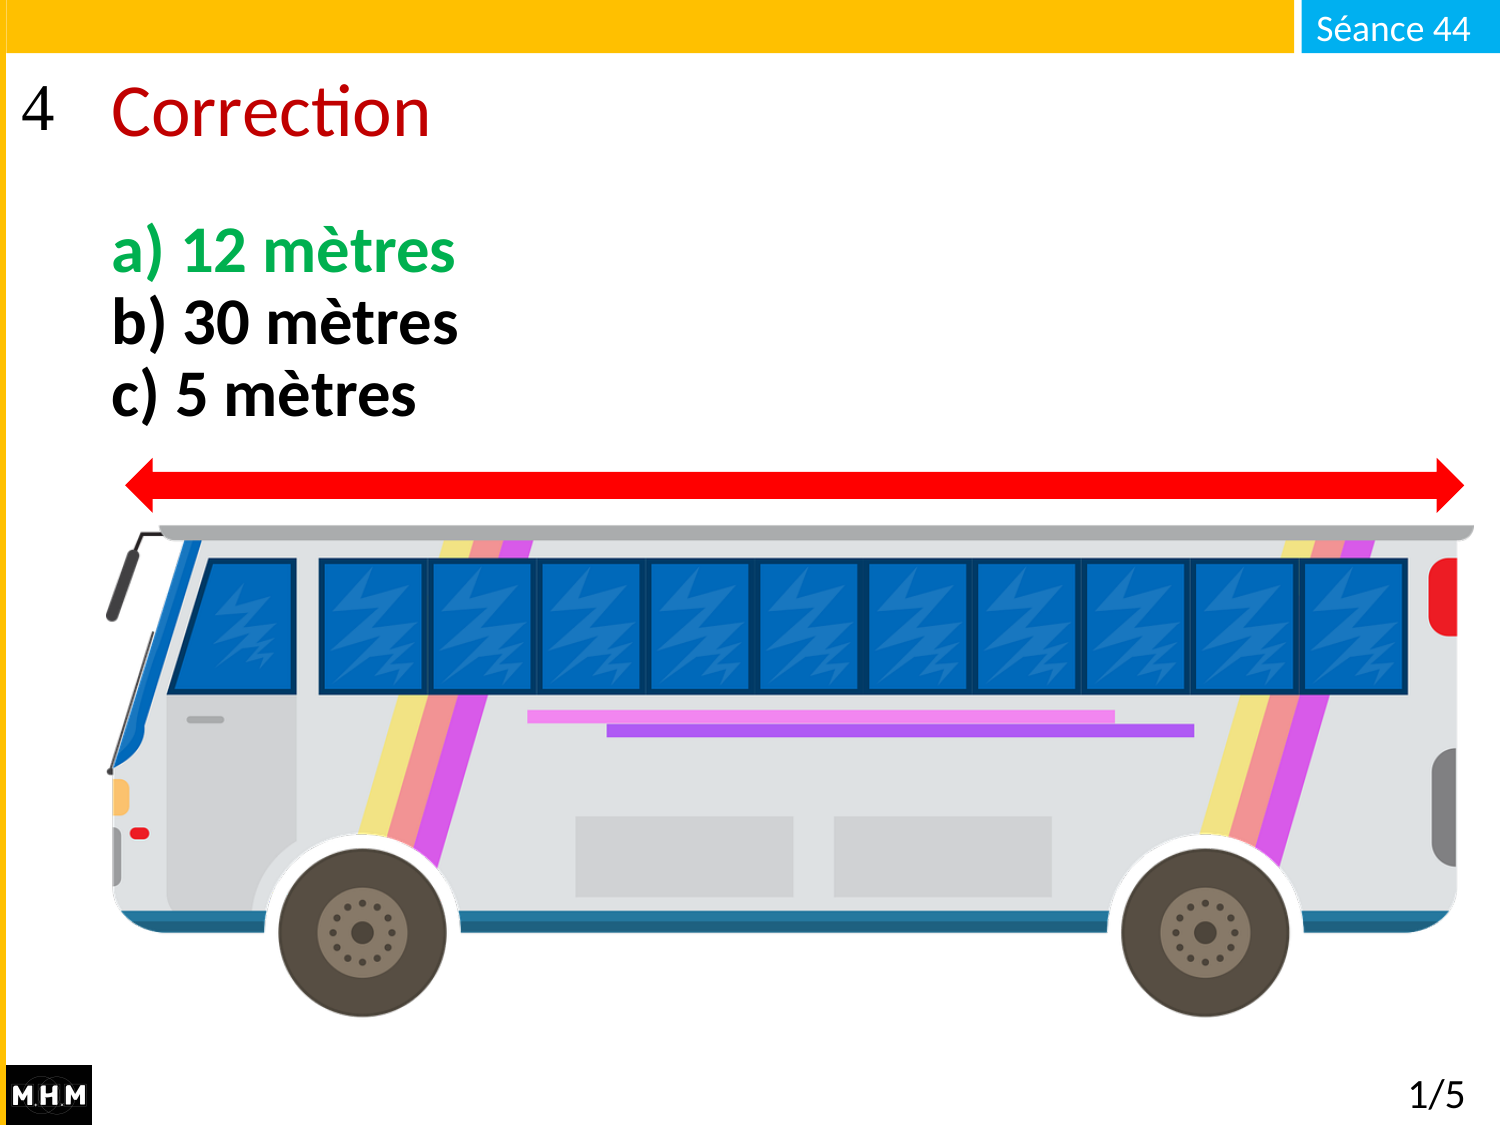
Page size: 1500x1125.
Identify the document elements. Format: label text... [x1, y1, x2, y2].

picture [106, 429, 1474, 1114]
text_box a) 12 mètres b) 30 mètres c) 5 mètres [96, 164, 1423, 482]
title Correction [96, 60, 1391, 164]
picture [6, 1065, 92, 1125]
list 1/5 [1373, 1064, 1500, 1125]
